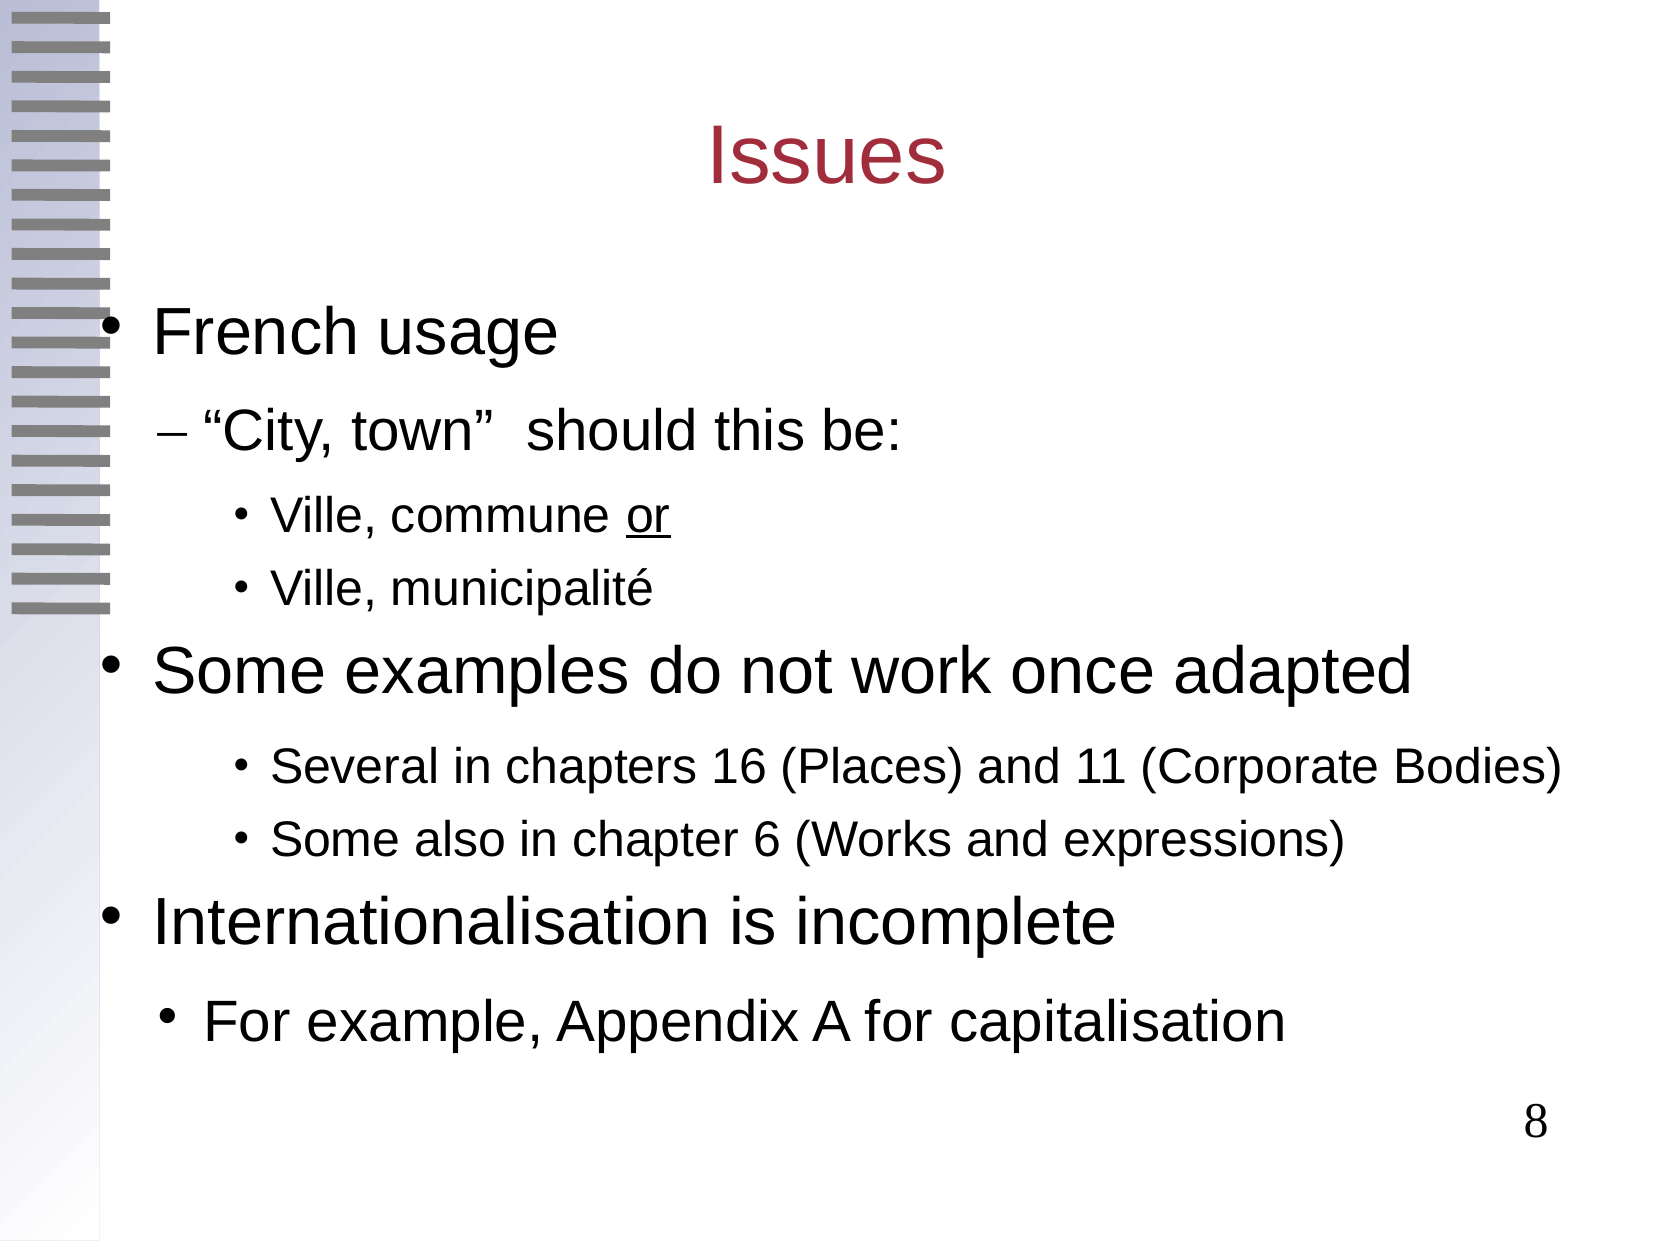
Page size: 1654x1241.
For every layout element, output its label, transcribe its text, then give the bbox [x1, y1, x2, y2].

list French usage “City, town” should this be: Ville, commune or Ville, municipalité Some examples do not work once adapted Several in chapters 16 (Places) and 11 (Corporate Bodies) Some also in chapter 6 (Works and expressions) Internationalisation is incomplete For example, Appendix A for capitalisation [82, 289, 1571, 1094]
title Issues [82, 56, 1571, 250]
